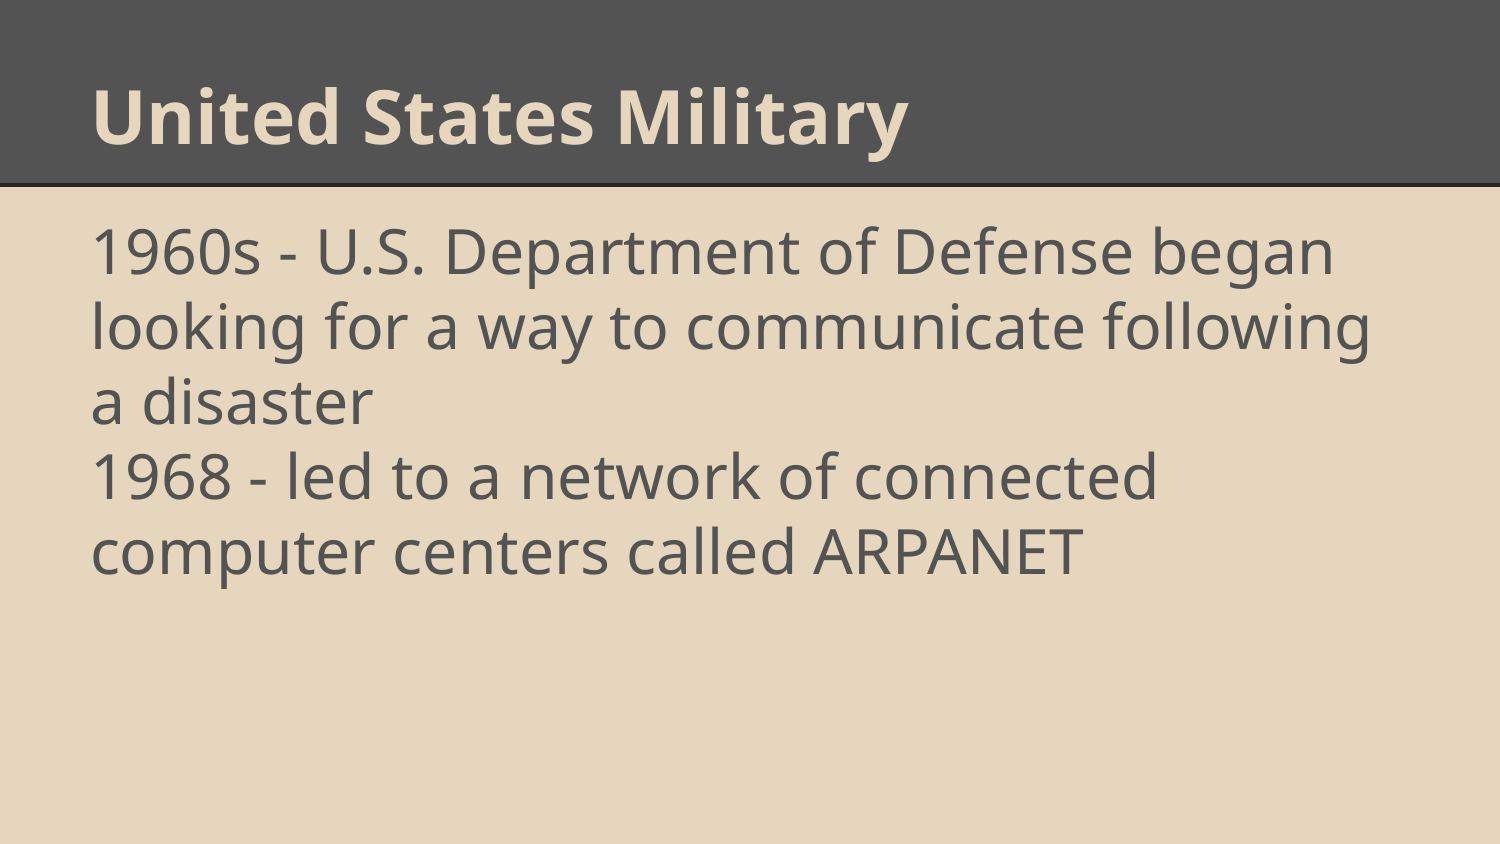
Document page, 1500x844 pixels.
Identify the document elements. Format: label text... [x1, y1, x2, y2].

list 1960s - U.S. Department of Defense began looking for a way to communicate following a disaster 1968 - led to a network of connected computer centers called ARPANET [75, 196, 1425, 808]
title United States Military [75, 33, 1425, 175]
